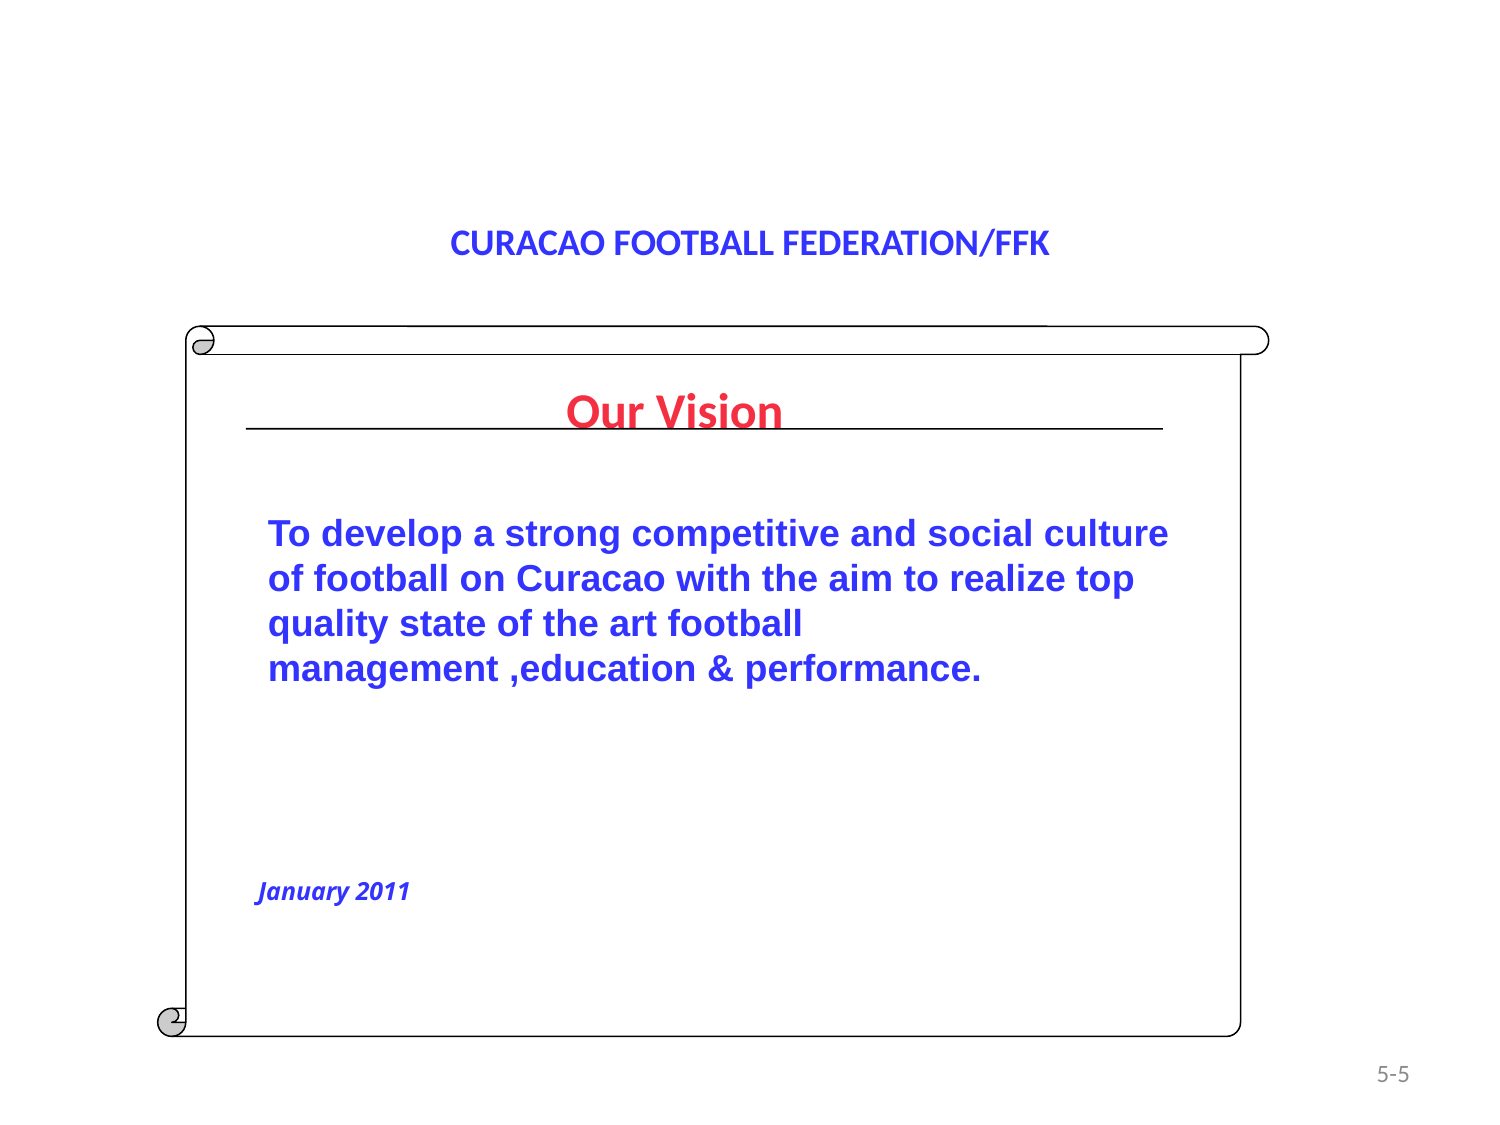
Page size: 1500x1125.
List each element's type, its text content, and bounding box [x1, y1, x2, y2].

slide_number 5-5 [1074, 1042, 1425, 1103]
text_box CURACAO FOOTBALL FEDERATION/FFK [40, 217, 1461, 263]
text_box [157, 326, 1269, 1037]
